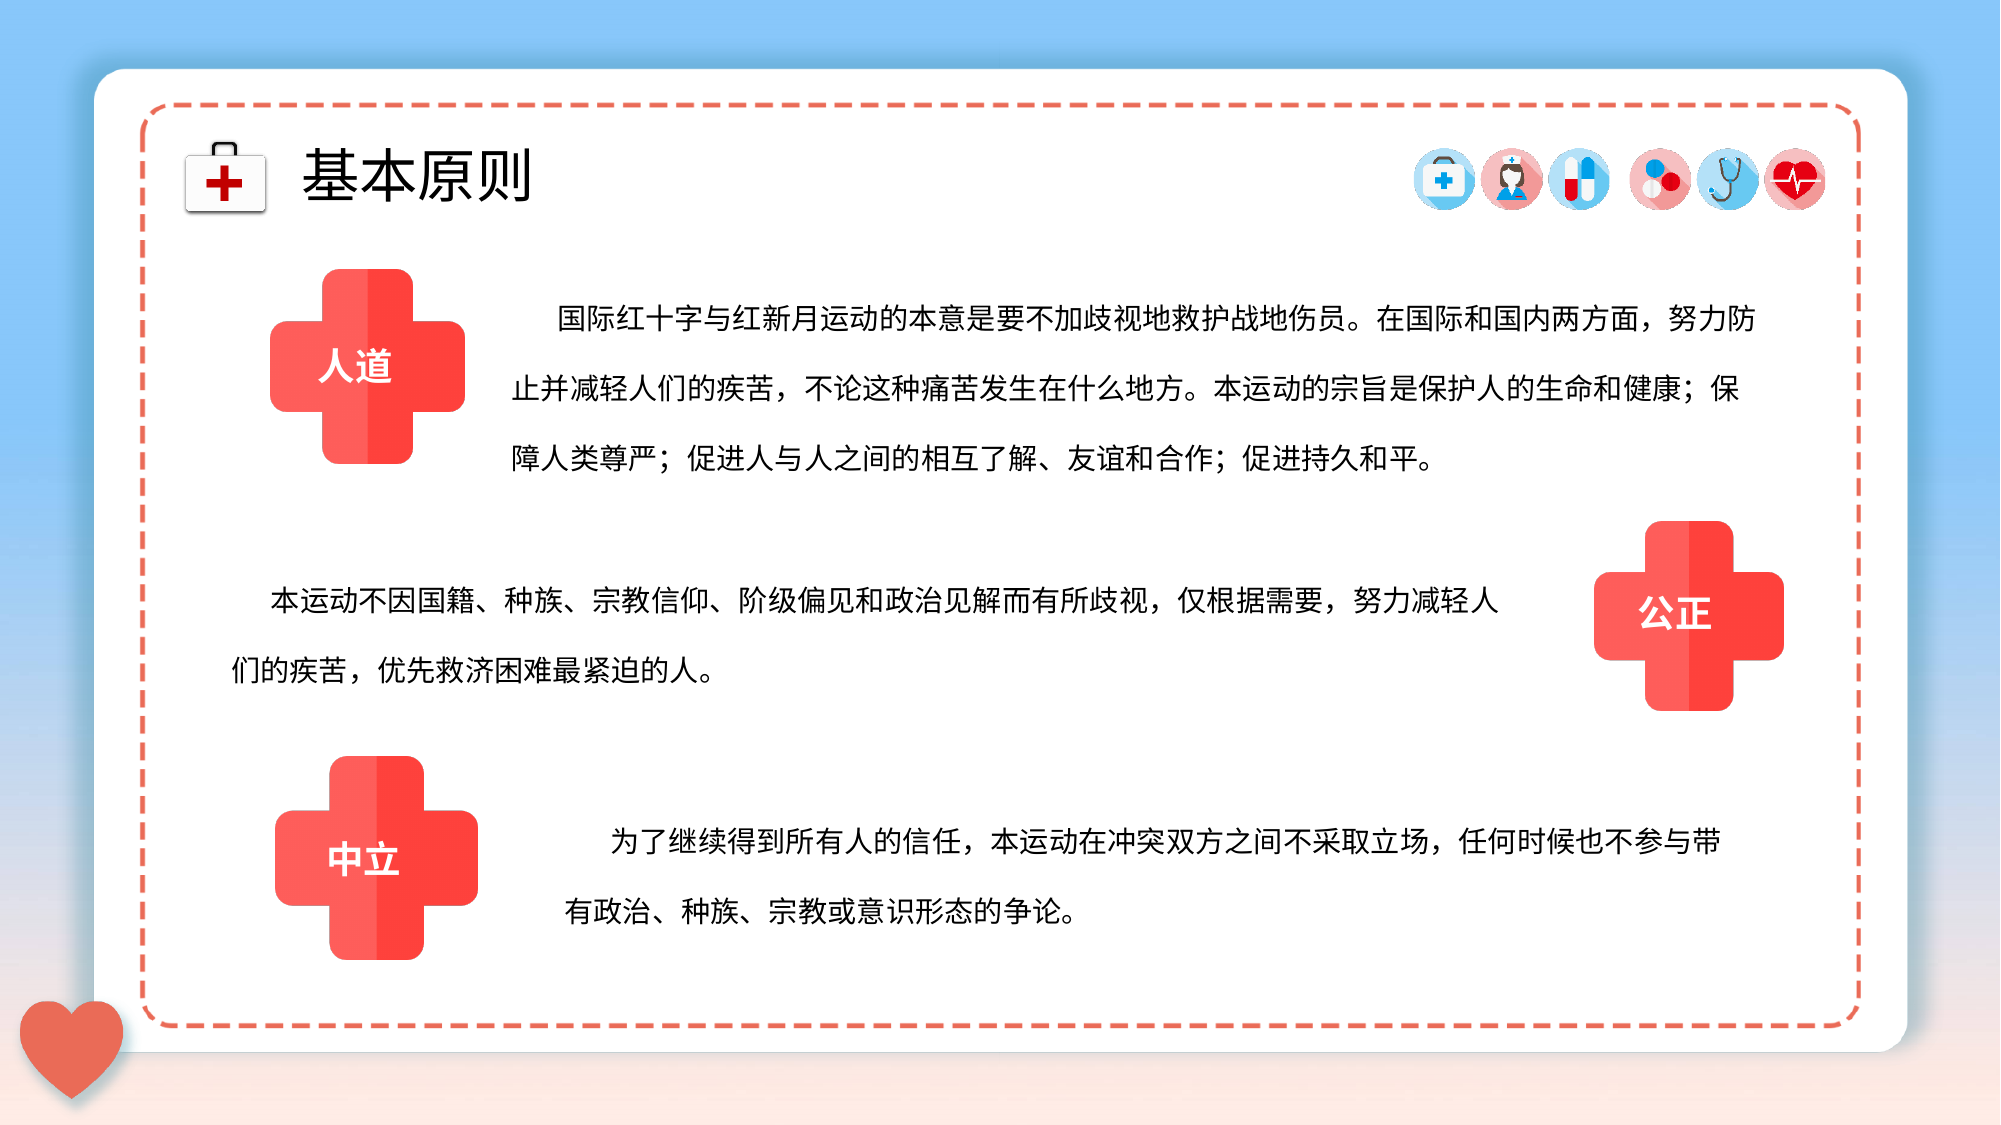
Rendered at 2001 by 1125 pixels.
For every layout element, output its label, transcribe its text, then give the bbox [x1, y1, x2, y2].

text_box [275, 756, 478, 960]
text_box 基本原则 [286, 131, 655, 217]
text_box 国际红十字与红新月运动的本意是要不加歧视地救护战地伤员。在国际和国内两方面，努力防止并减轻人们的疾苦，不论这种痛苦发生在什么地方。本运动的宗旨是保护人的生命和健康；保障人类尊严；促进人与人之间的相互了解、友谊和合作；促进持久和平。 [496, 257, 1779, 483]
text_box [270, 269, 465, 464]
text_box 为了继续得到所有人的信任，本运动在冲突双方之间不采取立场，任何时候也不参与带有政治、种族、宗教或意识形态的争论。 [549, 781, 1753, 936]
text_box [1594, 521, 1784, 711]
picture [0, 0, 2000, 1125]
text_box 本运动不因国籍、种族、宗教信仰、阶级偏见和政治见解而有所歧视，仅根据需要，努力减轻人们的疾苦，优先救济困难最紧迫的人。 [216, 540, 1525, 695]
